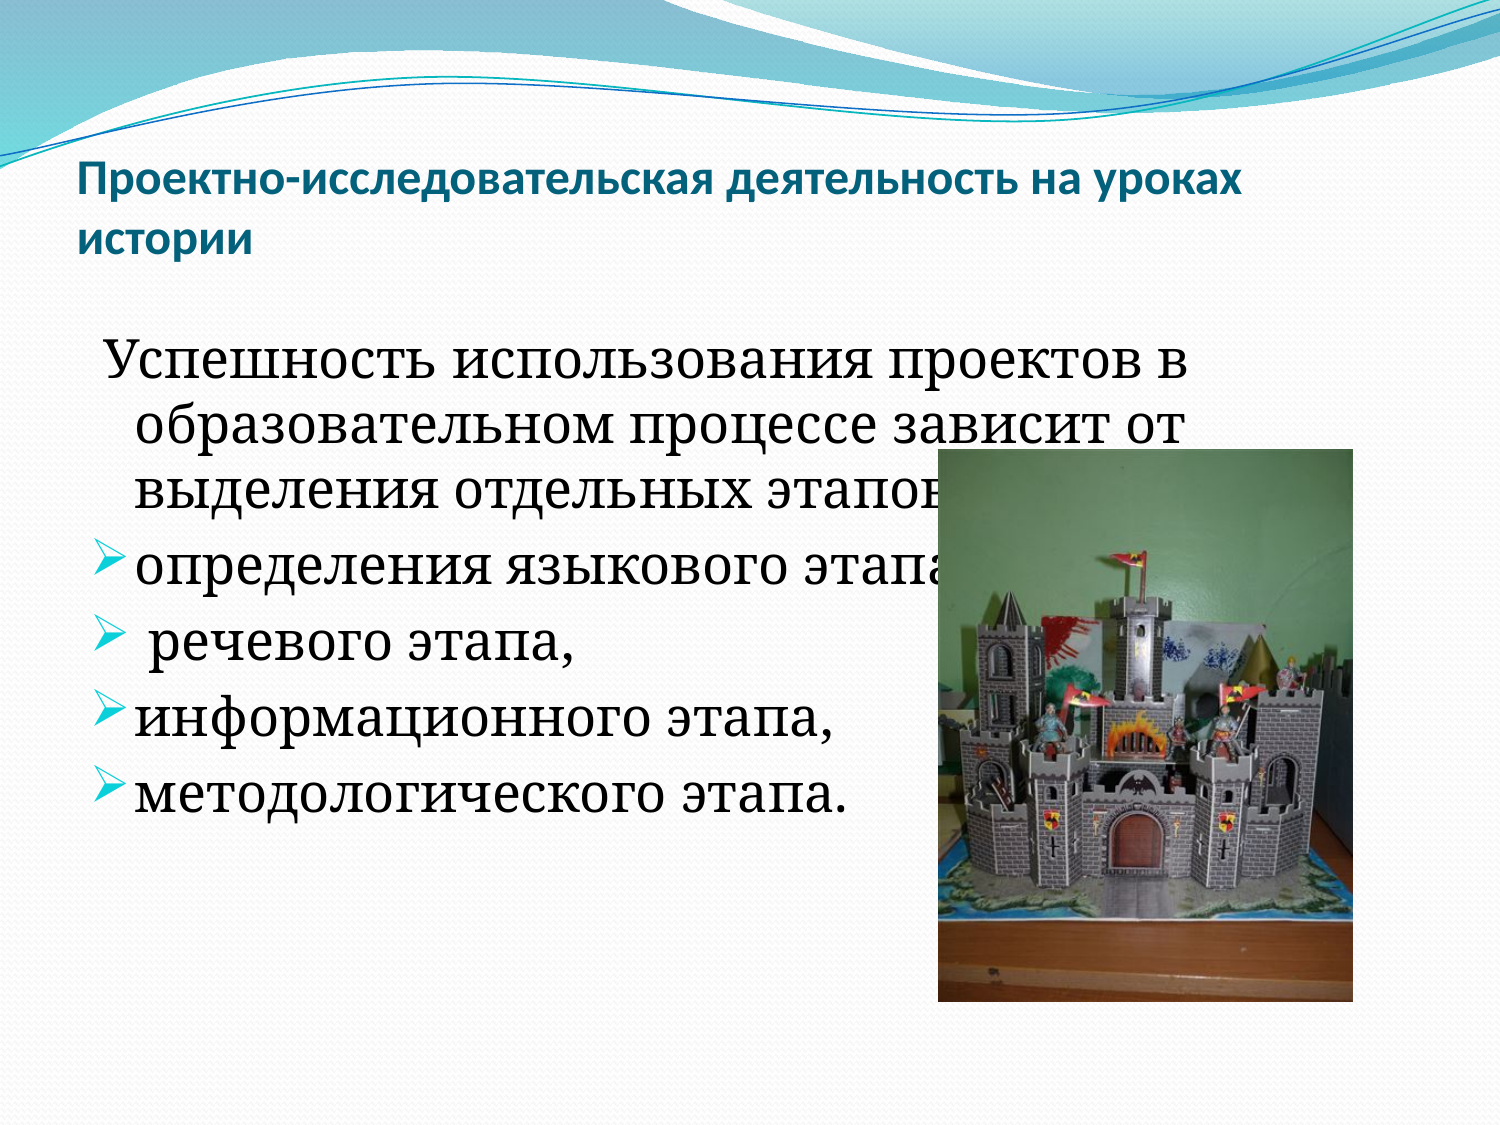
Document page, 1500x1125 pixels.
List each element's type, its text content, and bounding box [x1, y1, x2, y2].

list Успешность использования проектов в образовательном процессе зависит от выделения отдельных этапов проекта определения языкового этапа, речевого этапа, информационного этапа, методологического этапа. [75, 317, 1425, 1038]
title Проектно-исследовательская деятельность на уроках истории [76, 137, 1427, 325]
picture [938, 449, 1353, 1002]
